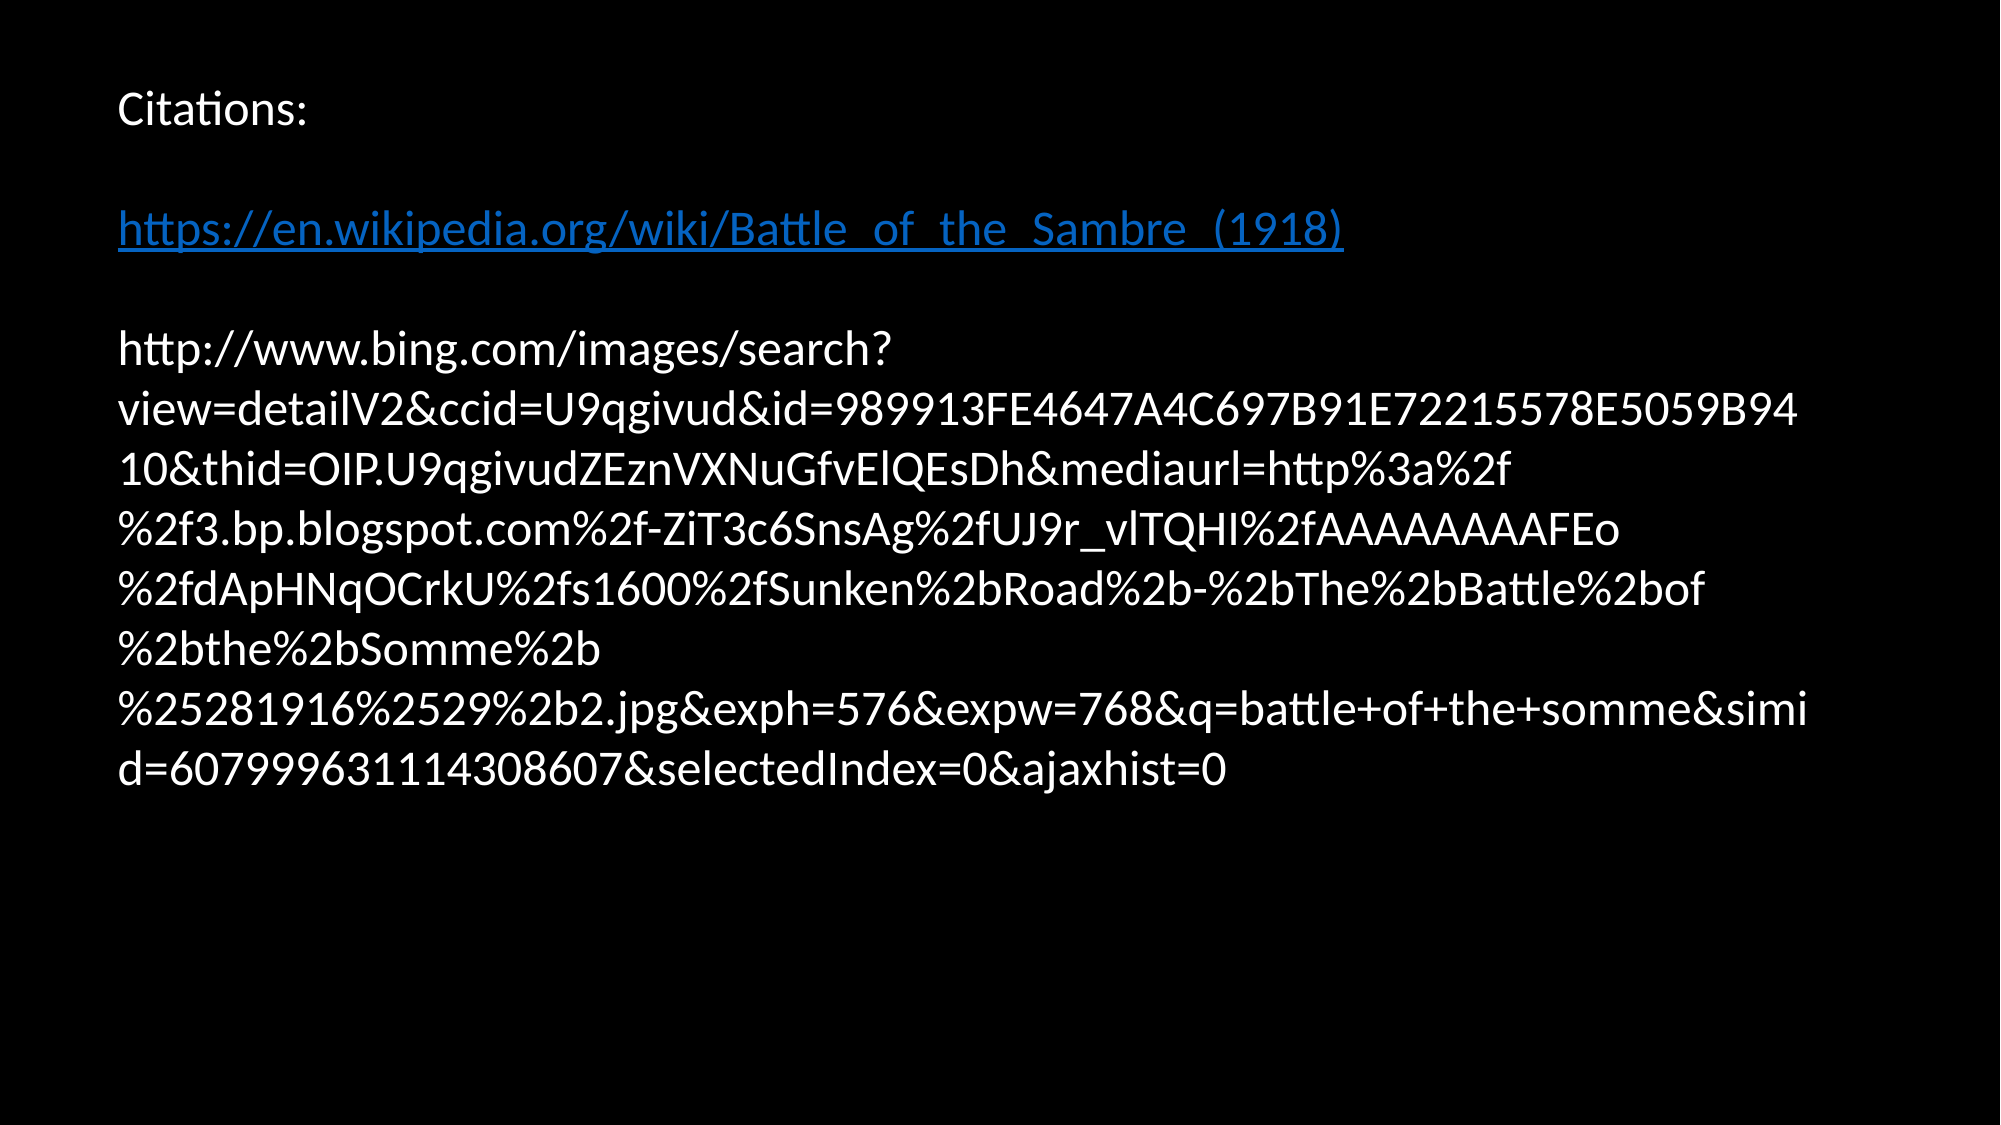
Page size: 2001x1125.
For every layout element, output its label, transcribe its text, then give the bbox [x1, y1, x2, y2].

text_box Citations: https://en.wikipedia.org/wiki/Battle_of_the_Sambre_(1918) http://www.bing.com/images/search?view=detailV2&ccid=U9qgivud&id=989913FE4647A4C697B91E72215578E5059B9410&thid=OIP.U9qgivudZEznVXNuGfvElQEsDh&mediaurl=http%3a%2f%2f3.bp.blogspot.com%2f-ZiT3c6SnsAg%2fUJ9r_vlTQHI%2fAAAAAAAAFEo%2fdApHNqOCrkU%2fs1600%2fSunken%2bRoad%2b-%2bThe%2bBattle%2bof%2bthe%2bSomme%2b%25281916%2529%2b2.jpg&exph=576&expw=768&q=battle+of+the+somme&simid=607999631114308607&selectedIndex=0&ajaxhist=0 [102, 67, 1836, 803]
